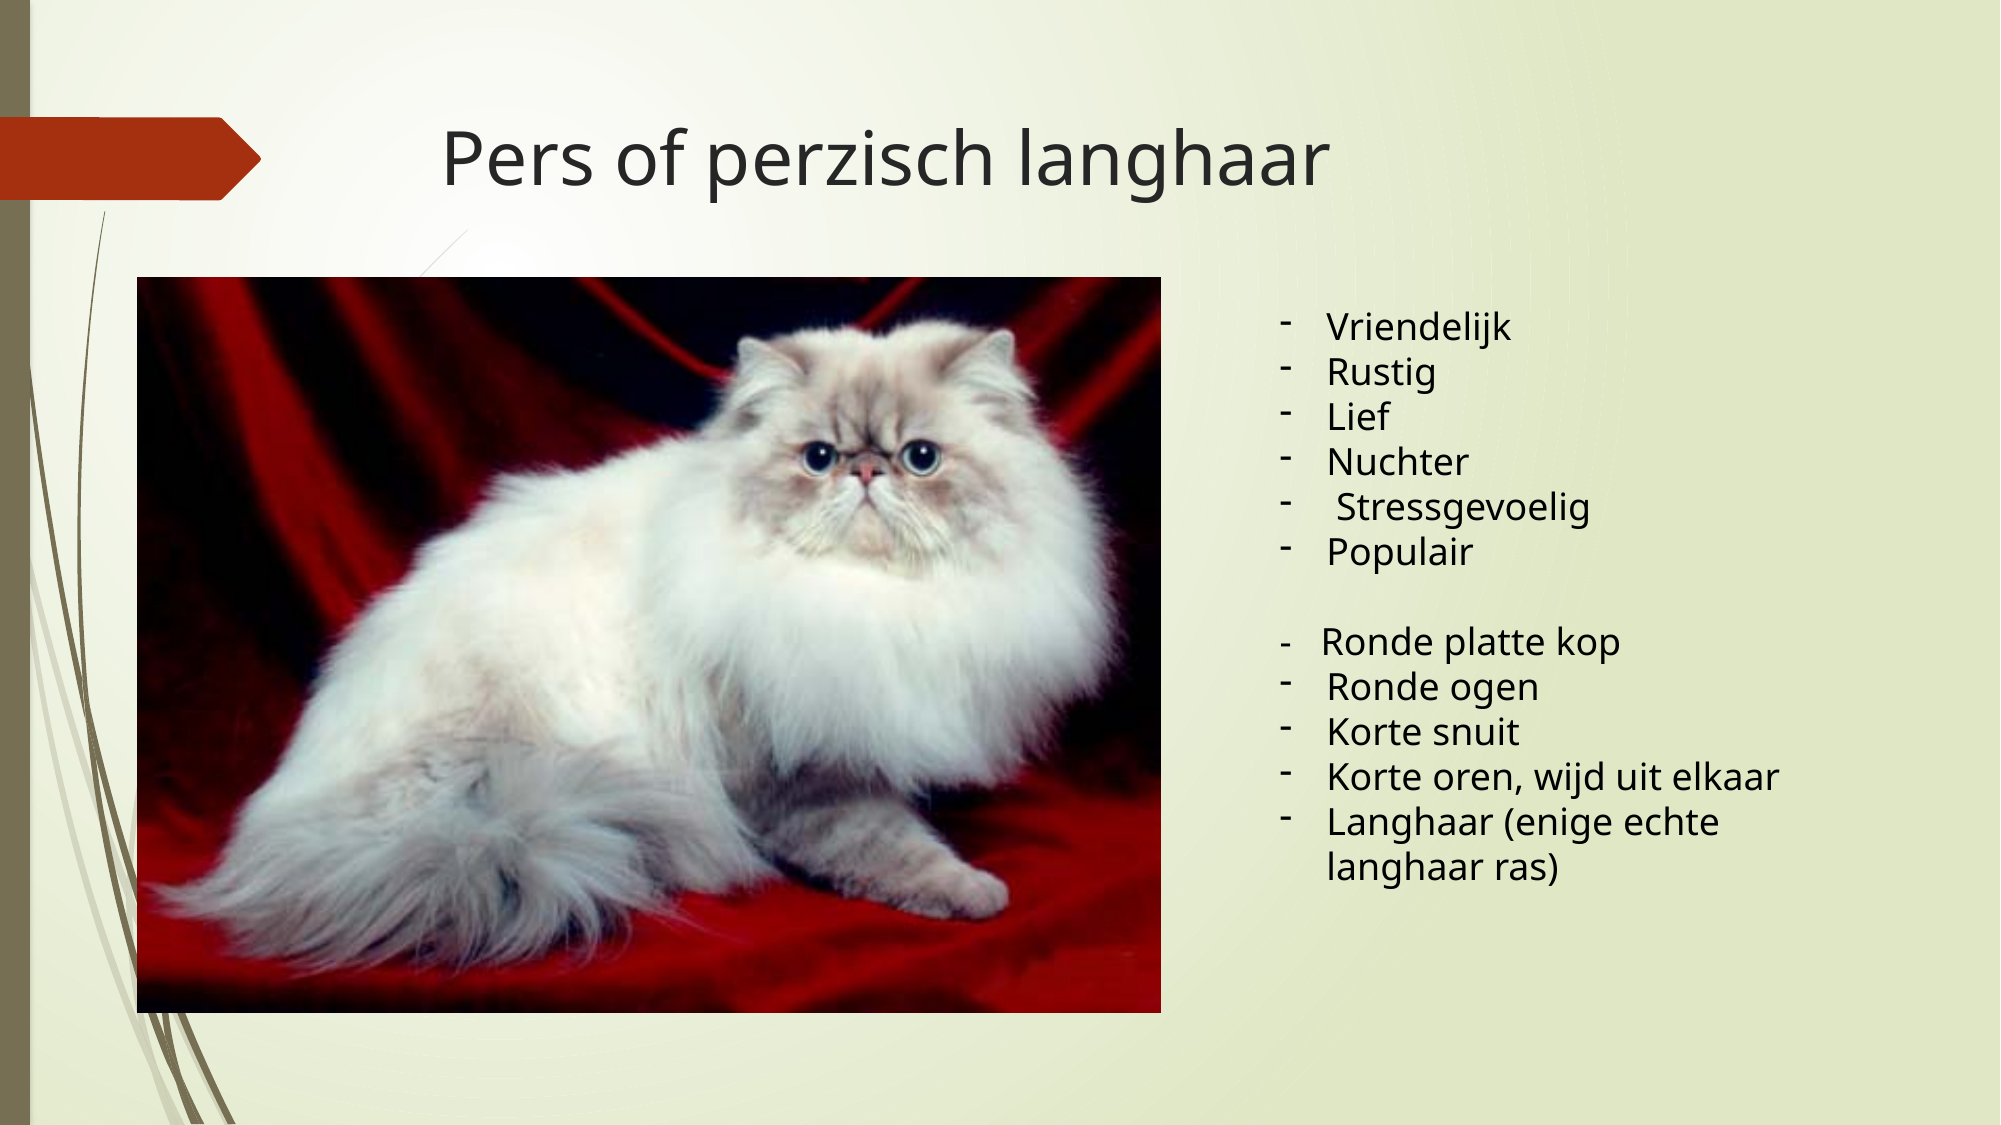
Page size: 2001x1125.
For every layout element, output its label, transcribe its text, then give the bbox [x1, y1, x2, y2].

title Pers of perzisch langhaar [425, 102, 1888, 313]
text_box Vriendelijk Rustig Lief Nuchter Stressgevoelig Populair - Ronde platte kop Ronde ogen Korte snuit Korte oren, wijd uit elkaar Langhaar (enige echte langhaar ras) [1264, 295, 1863, 1031]
picture [137, 277, 1161, 1013]
